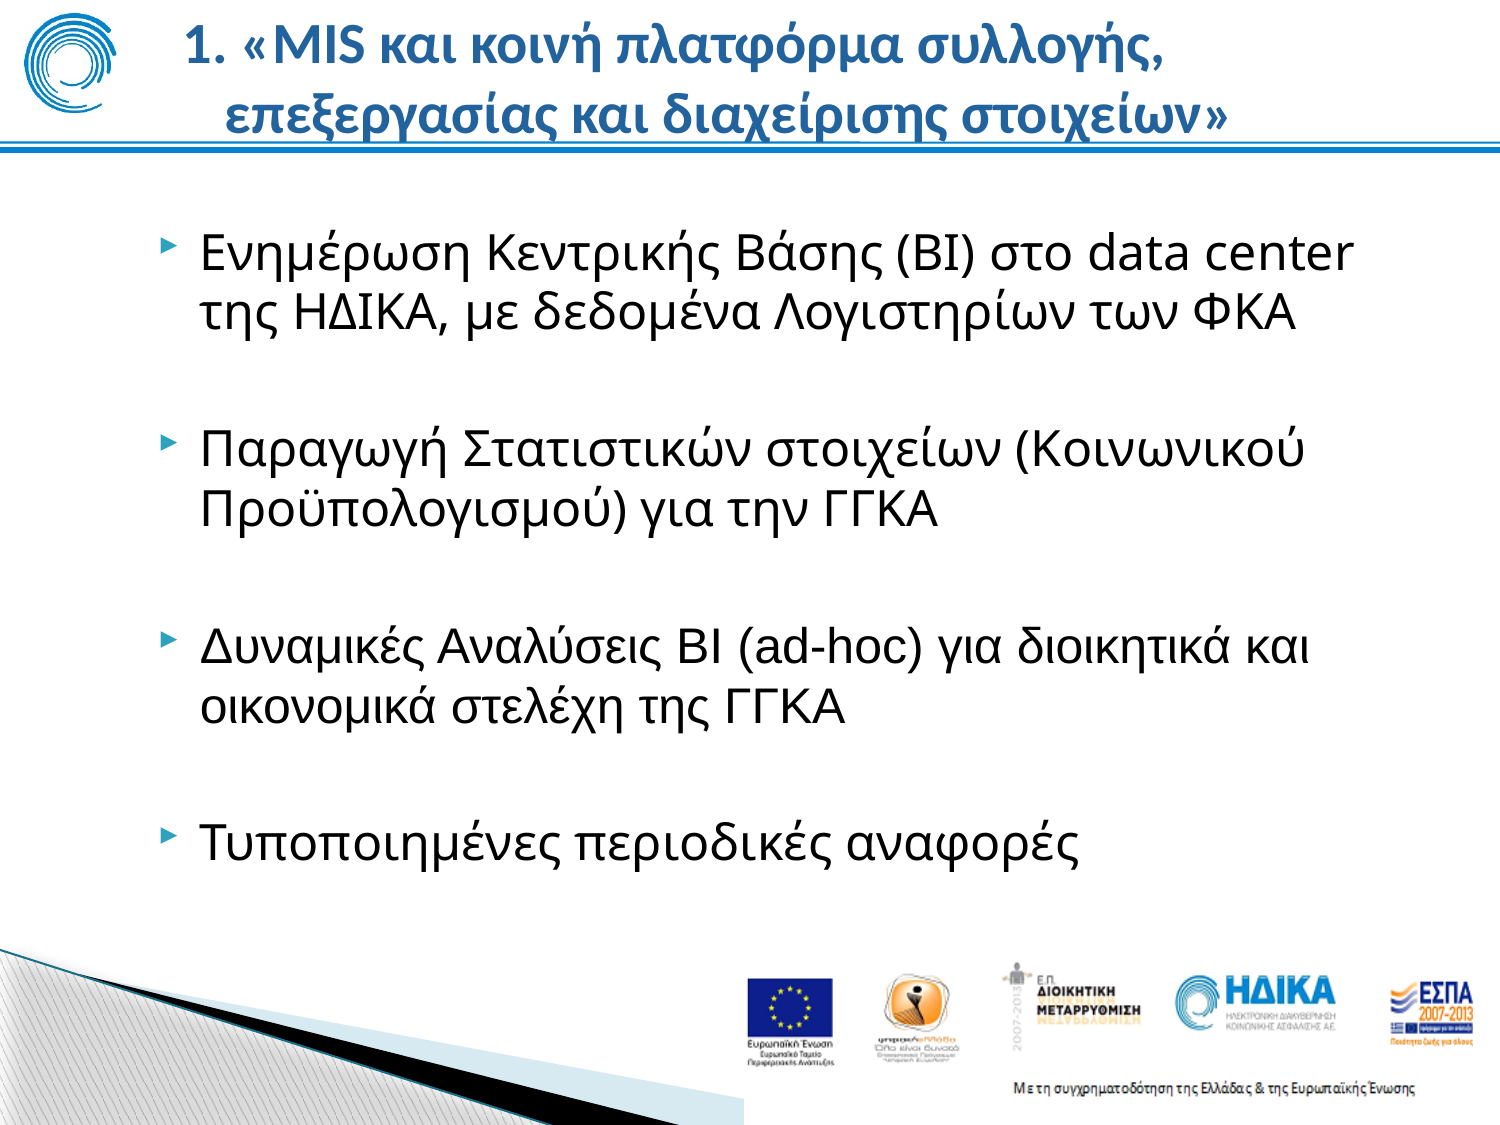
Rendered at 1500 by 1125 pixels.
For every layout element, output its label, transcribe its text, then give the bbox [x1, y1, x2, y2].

list [87, 199, 1447, 951]
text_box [0, 142, 1500, 151]
picture [744, 960, 1500, 1125]
text_box Ενημέρωση Κεντρικής Βάσης (ΒΙ) στο data center της ΗΔΙΚΑ, με δεδομένα Λογιστηρίων των ΦΚΑ Παραγωγή Στατιστικών στοιχείων (Κοινωνικού Προϋπολογισμού) για την ΓΓΚΑ Δυναμικές Αναλύσεις BI (ad-hoc) για διοικητικά και οικονομικά στελέχη της ΓΓΚΑ Τυποποιημένες περιοδικές αναφορές [124, 212, 1400, 888]
title 1. «MIS και κοινή πλατφόρμα συλλογής, επεξεργασίας και διαχείρισης στοιχείων» [150, 12, 1500, 138]
picture [24, 12, 125, 113]
